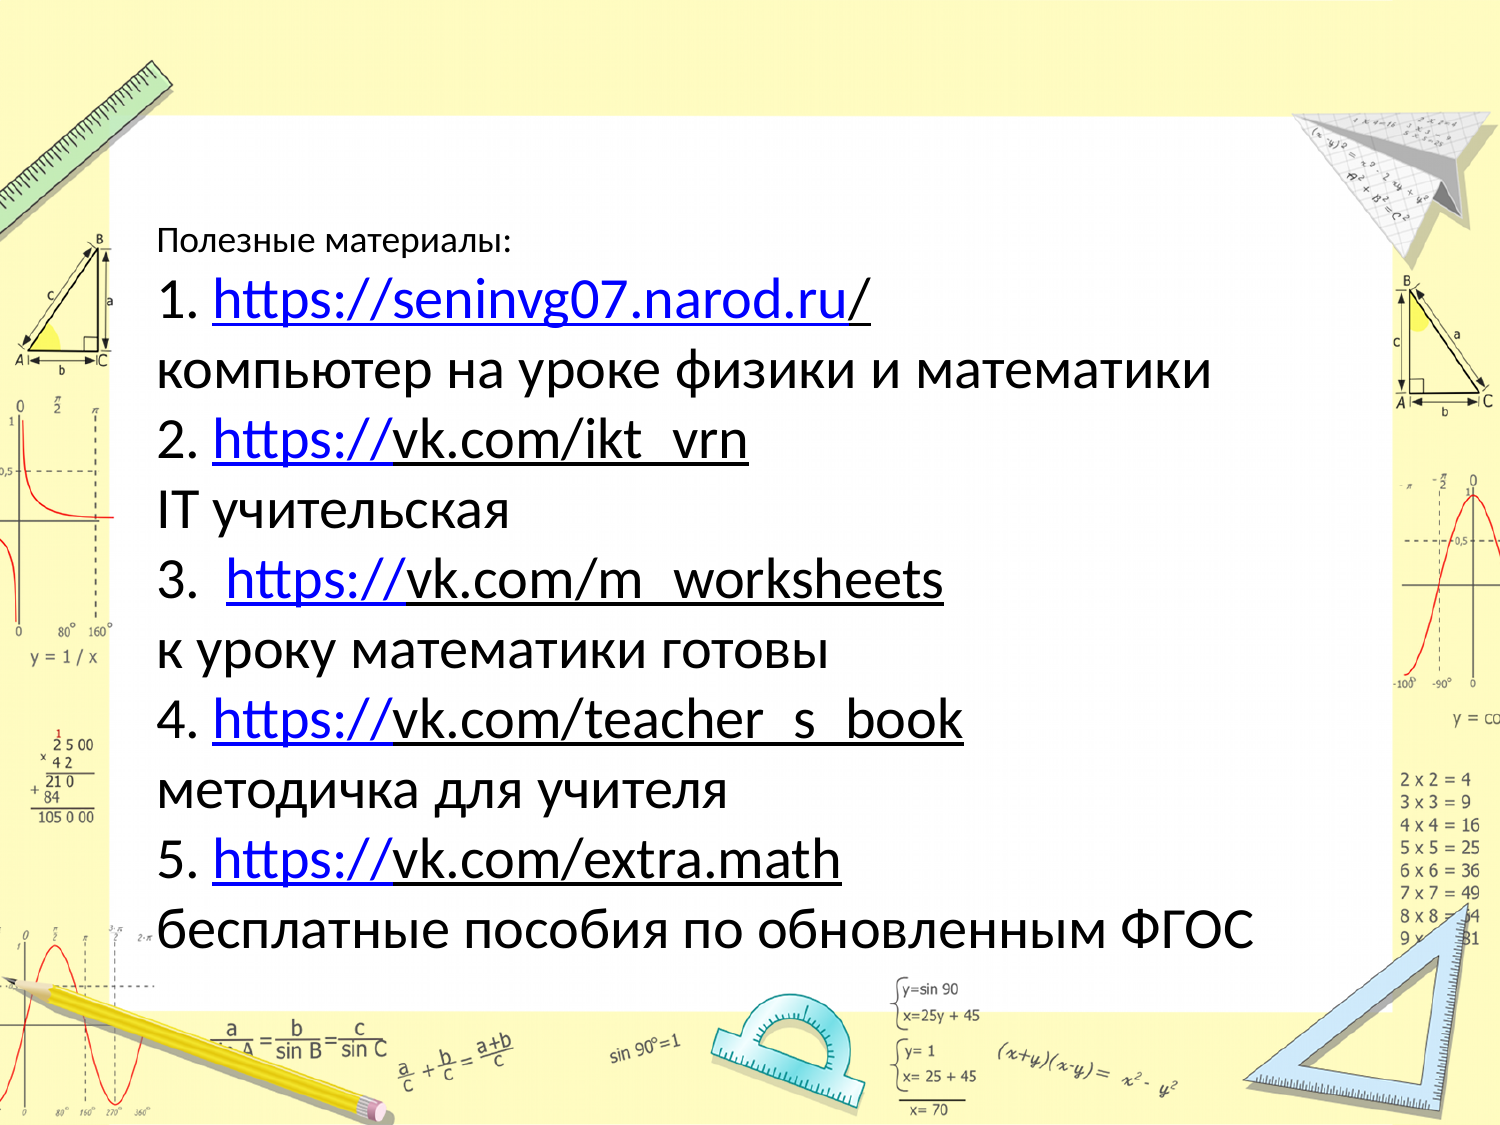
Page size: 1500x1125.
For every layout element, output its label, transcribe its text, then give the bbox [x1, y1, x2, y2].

text_box Полезные материалы: https://seninvg07.narod.ru/ компьютер на уроке физики и математики https://vk.com/ikt_vrn IT учительская https://vk.com/m_worksheets к уроку математики готовы https://vk.com/teacher_s_book методичка для учителя https://vk.com/extra.math бесплатные пособия по обновленным ФГОС [141, 208, 1270, 1038]
picture [0, 0, 1500, 1125]
